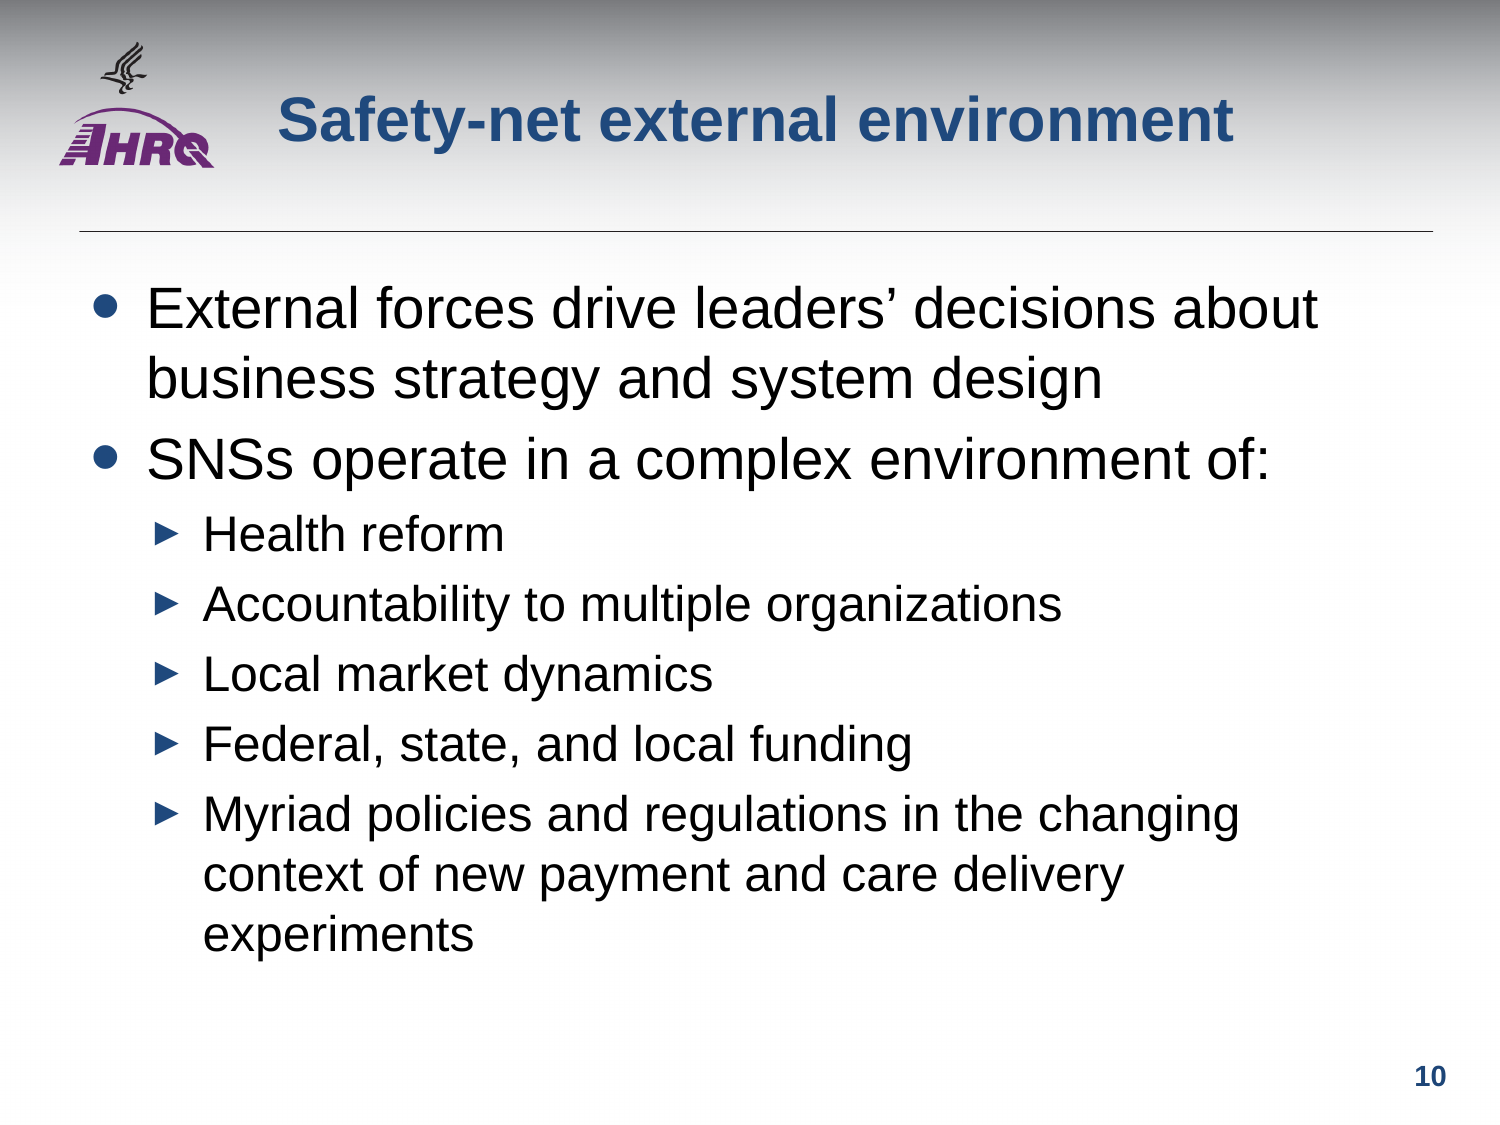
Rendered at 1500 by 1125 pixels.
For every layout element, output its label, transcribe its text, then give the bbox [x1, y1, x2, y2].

text_box 10 [1321, 1032, 1447, 1093]
list External forces drive leaders’ decisions about business strategy and system design SNSs operate in a complex environment of: Health reform Accountability to multiple organizations Local market dynamics Federal, state, and local funding Myriad policies and regulations in the changing context of new payment and care delivery experiments [75, 262, 1425, 1005]
title Safety-net external environment [262, 45, 1425, 188]
picture [0, 0, 1500, 1125]
